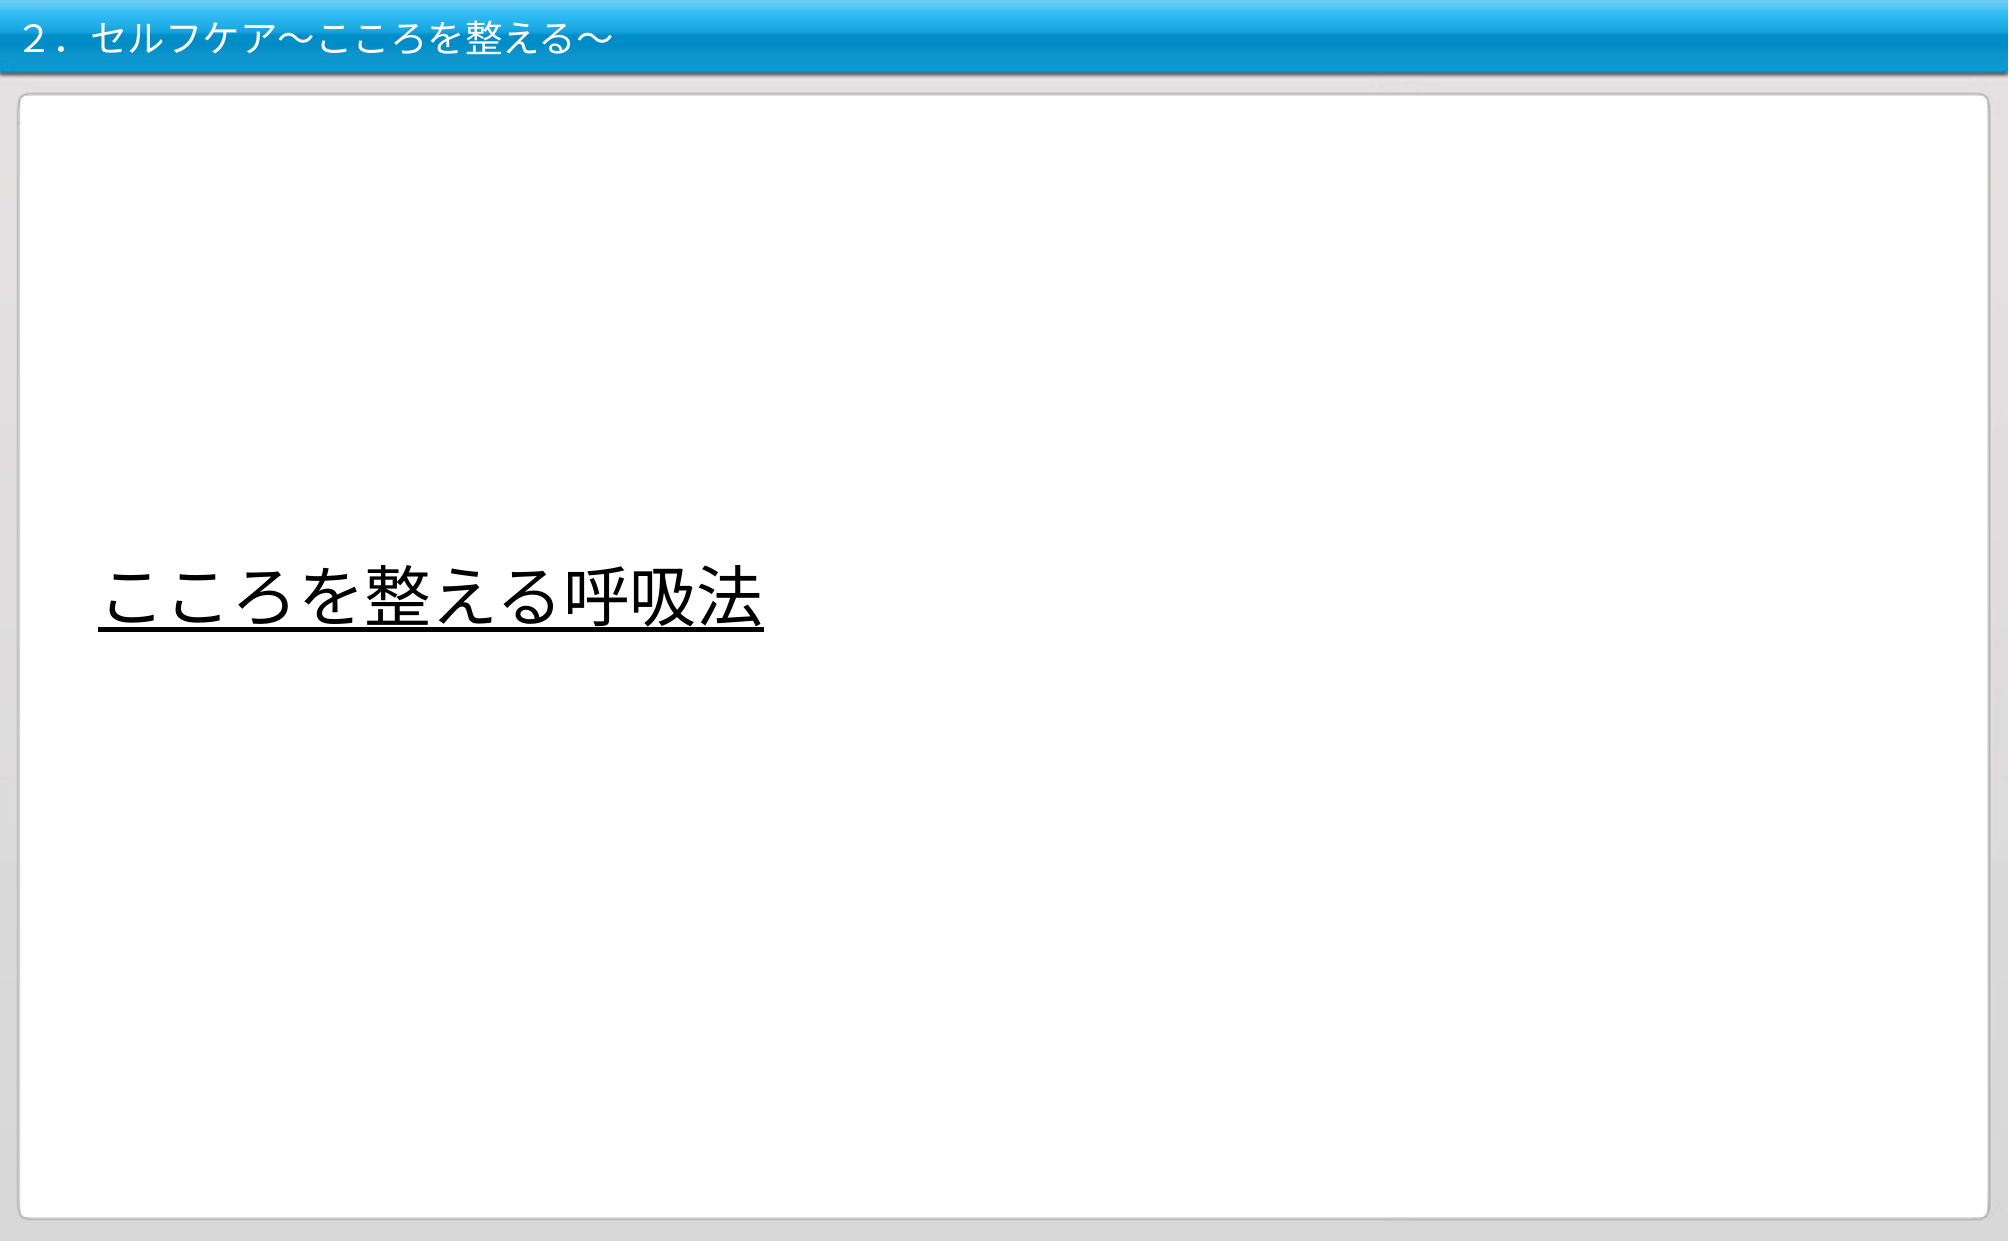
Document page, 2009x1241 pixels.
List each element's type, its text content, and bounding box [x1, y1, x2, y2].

title ２．セルフケア～こころを整える～ [0, 0, 2008, 76]
picture [0, 76, 2008, 1241]
list こころを整える呼吸法 [39, 122, 1961, 1187]
